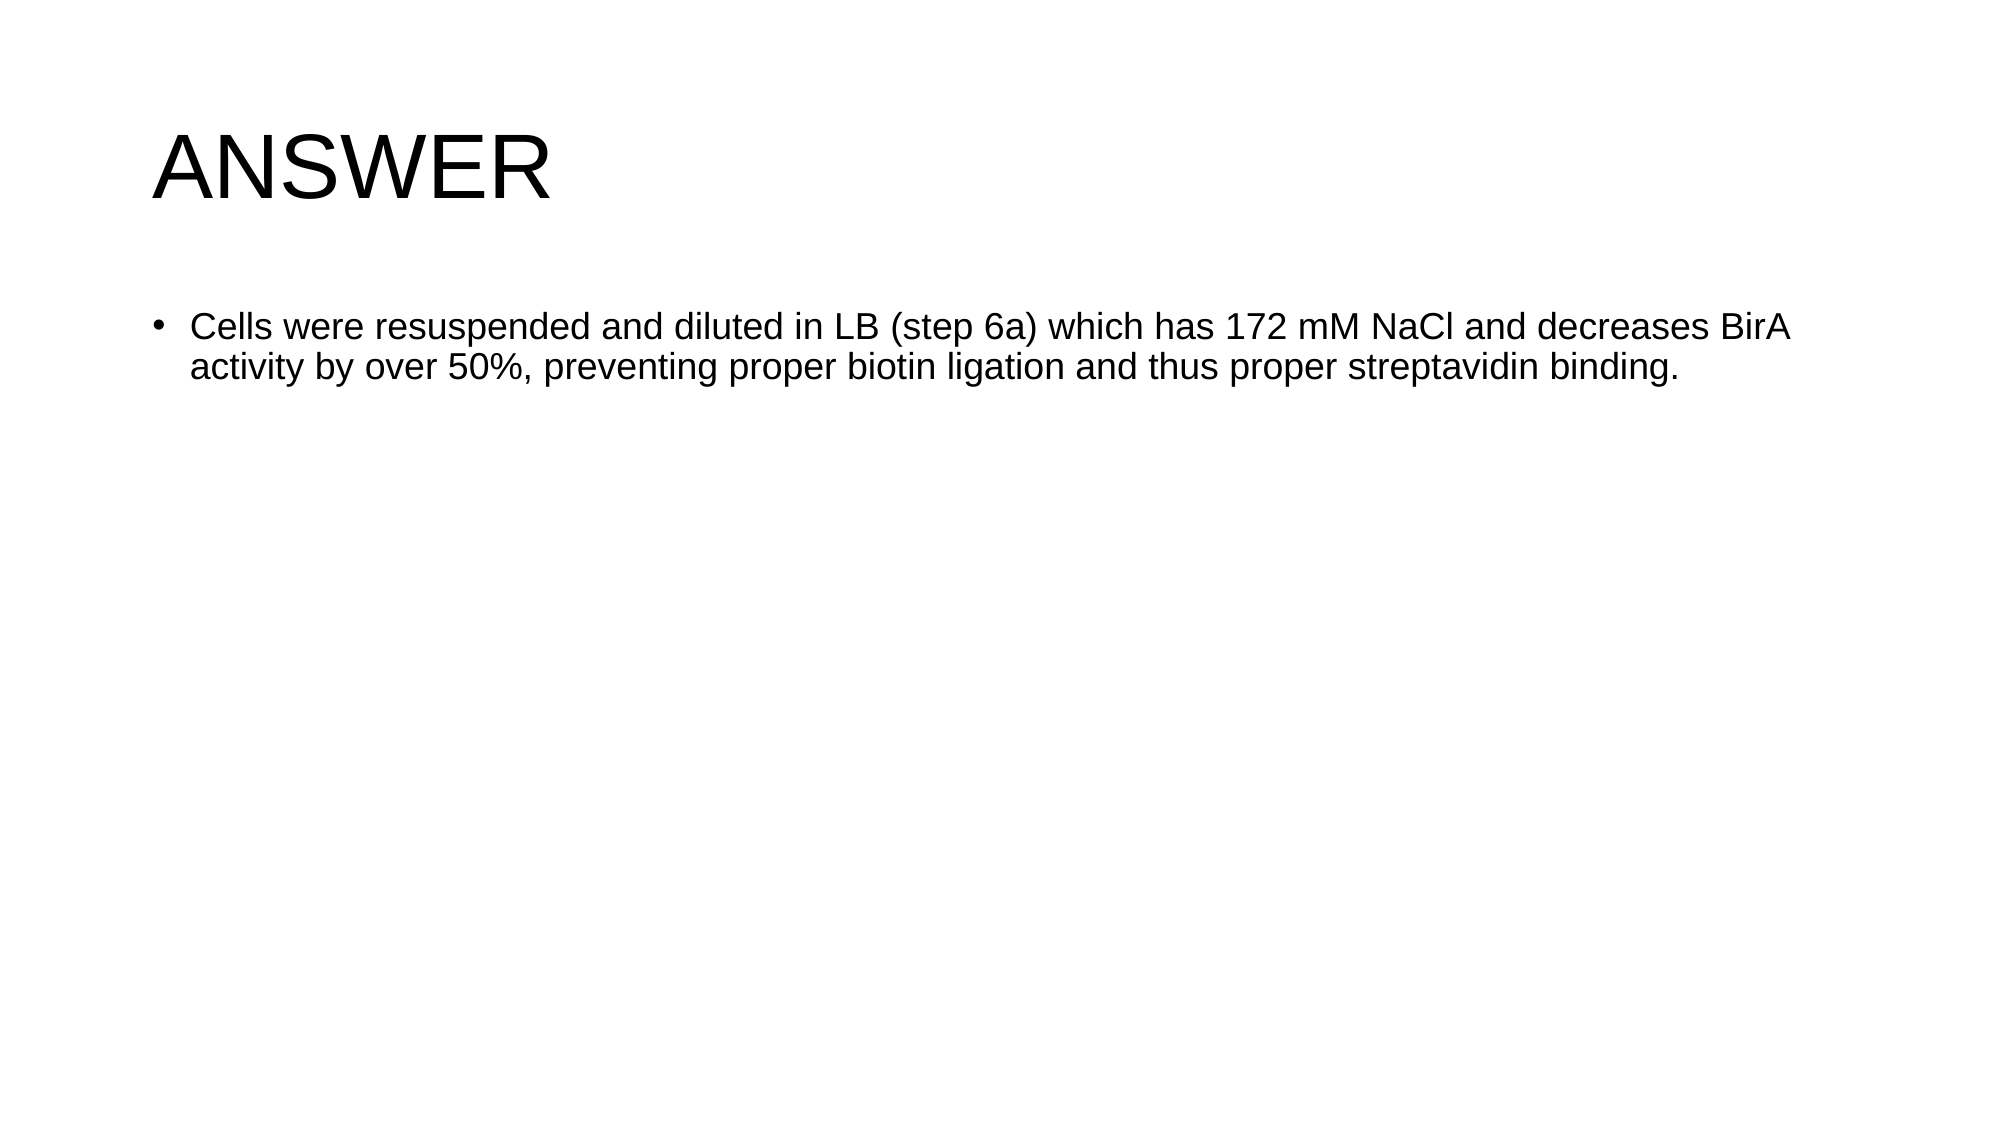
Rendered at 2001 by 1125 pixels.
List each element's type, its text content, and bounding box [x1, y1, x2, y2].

list Cells were resuspended and diluted in LB (step 6a) which has 172 mM NaCl and decreases BirA activity by over 50%, preventing proper biotin ligation and thus proper streptavidin binding. [137, 299, 1863, 1014]
title ANSWER [137, 59, 1863, 278]
